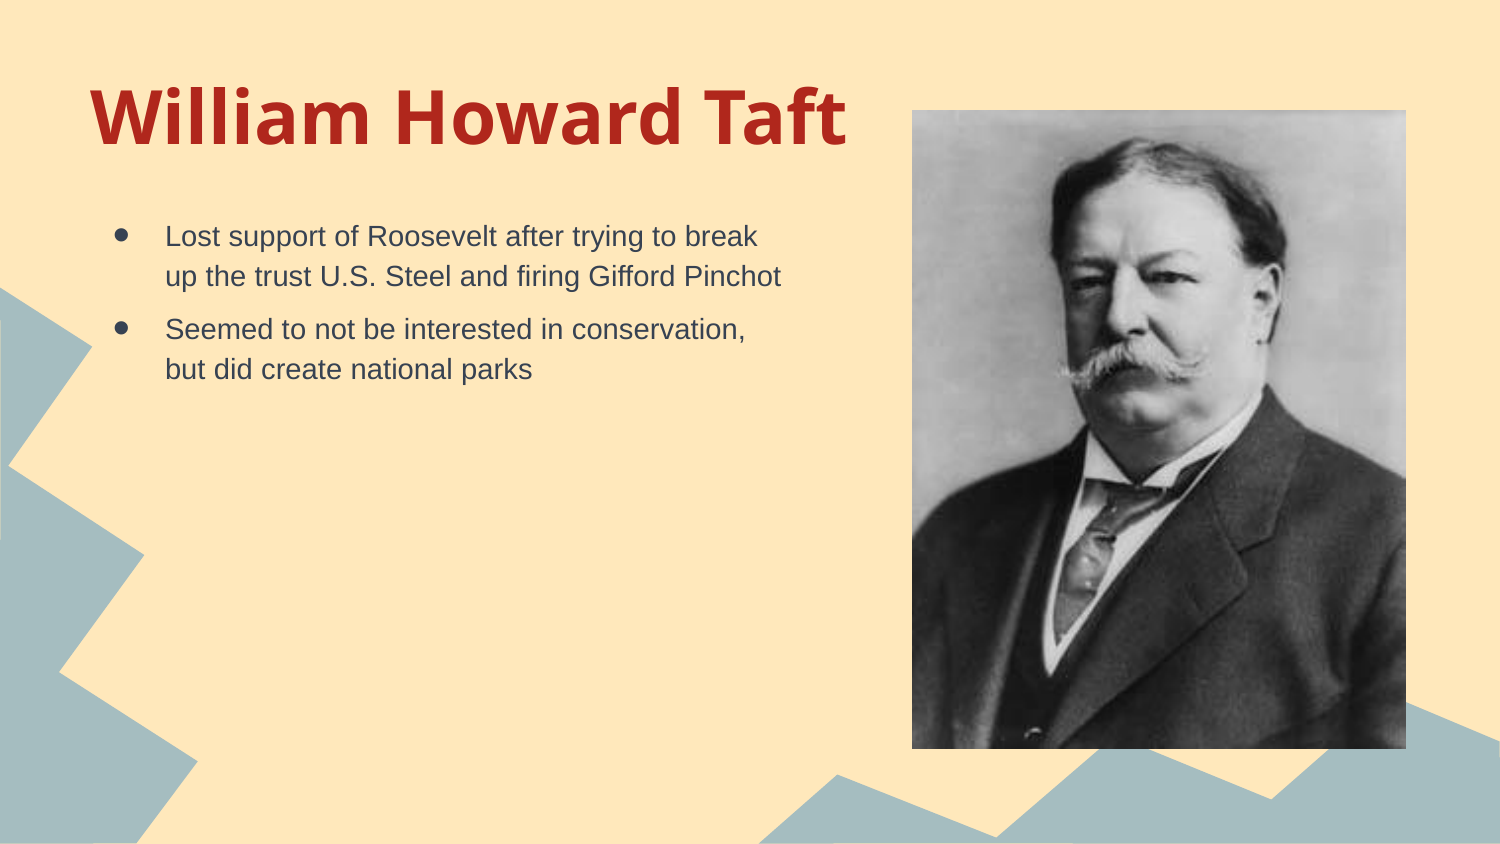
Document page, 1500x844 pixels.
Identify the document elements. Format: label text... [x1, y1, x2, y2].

picture [912, 109, 1406, 749]
list Lost support of Roosevelt after trying to break up the trust U.S. Steel and firing Gifford Pinchot Seemed to not be interested in conservation, but did create national parks [75, 196, 802, 808]
title William Howard Taft [75, 33, 1425, 175]
